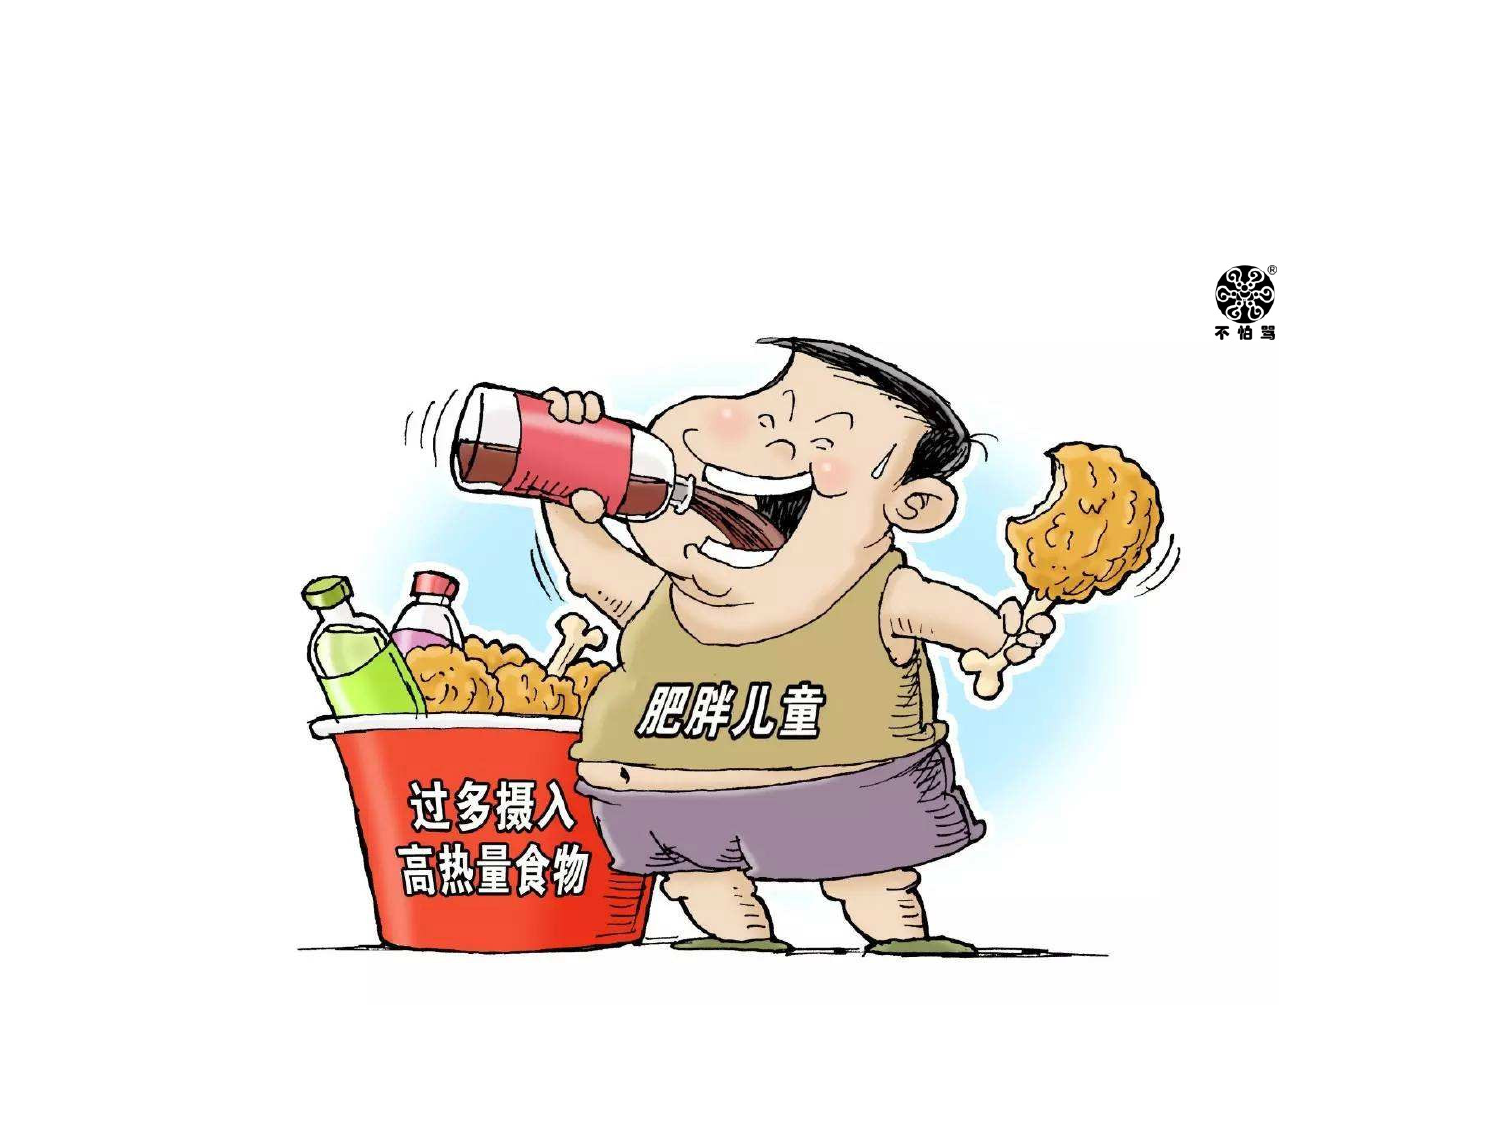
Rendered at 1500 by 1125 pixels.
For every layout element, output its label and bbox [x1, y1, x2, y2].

list [221, 262, 1279, 1006]
